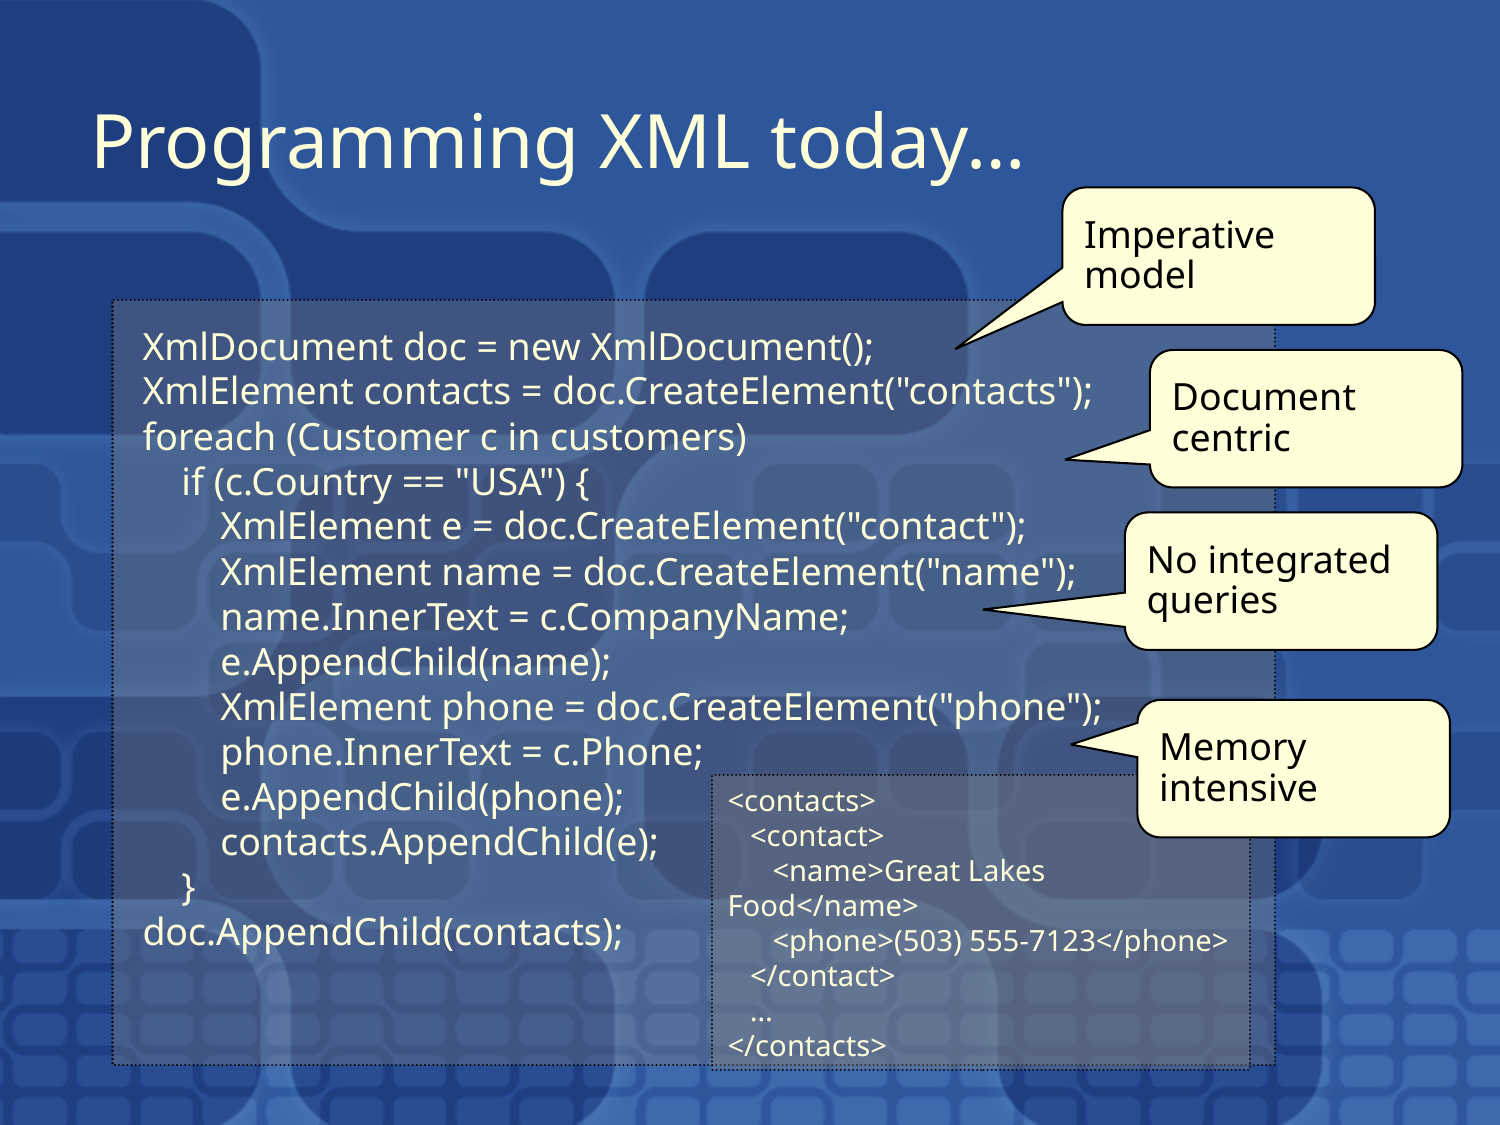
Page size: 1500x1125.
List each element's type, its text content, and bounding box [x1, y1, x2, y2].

text_box Document centric [1065, 349, 1463, 488]
text_box Imperative model [955, 187, 1375, 350]
text_box No integrated queries [982, 512, 1438, 650]
text_box Memory intensive [1070, 699, 1450, 838]
text_box XmlDocument doc = new XmlDocument(); XmlElement contacts = doc.CreateElement("contacts"); foreach (Customer c in customers) if (c.Country == "USA") { XmlElement e = doc.CreateElement("contact"); XmlElement name = doc.CreateElement("name"); name.InnerText = c.CompanyName; e.AppendChild(name); XmlElement phone = doc.CreateElement("phone"); phone.InnerText = c.Phone; e.AppendChild(phone); contacts.AppendChild(e); } doc.AppendChild(contacts); [112, 299, 1275, 1065]
text_box <contacts> <contact> <name>Great Lakes Food</name> <phone>(503) 555-7123</phone> </contact> … </contacts> [712, 774, 1250, 1070]
title Programming XML today… [74, 44, 1426, 233]
picture [0, 0, 1500, 1125]
